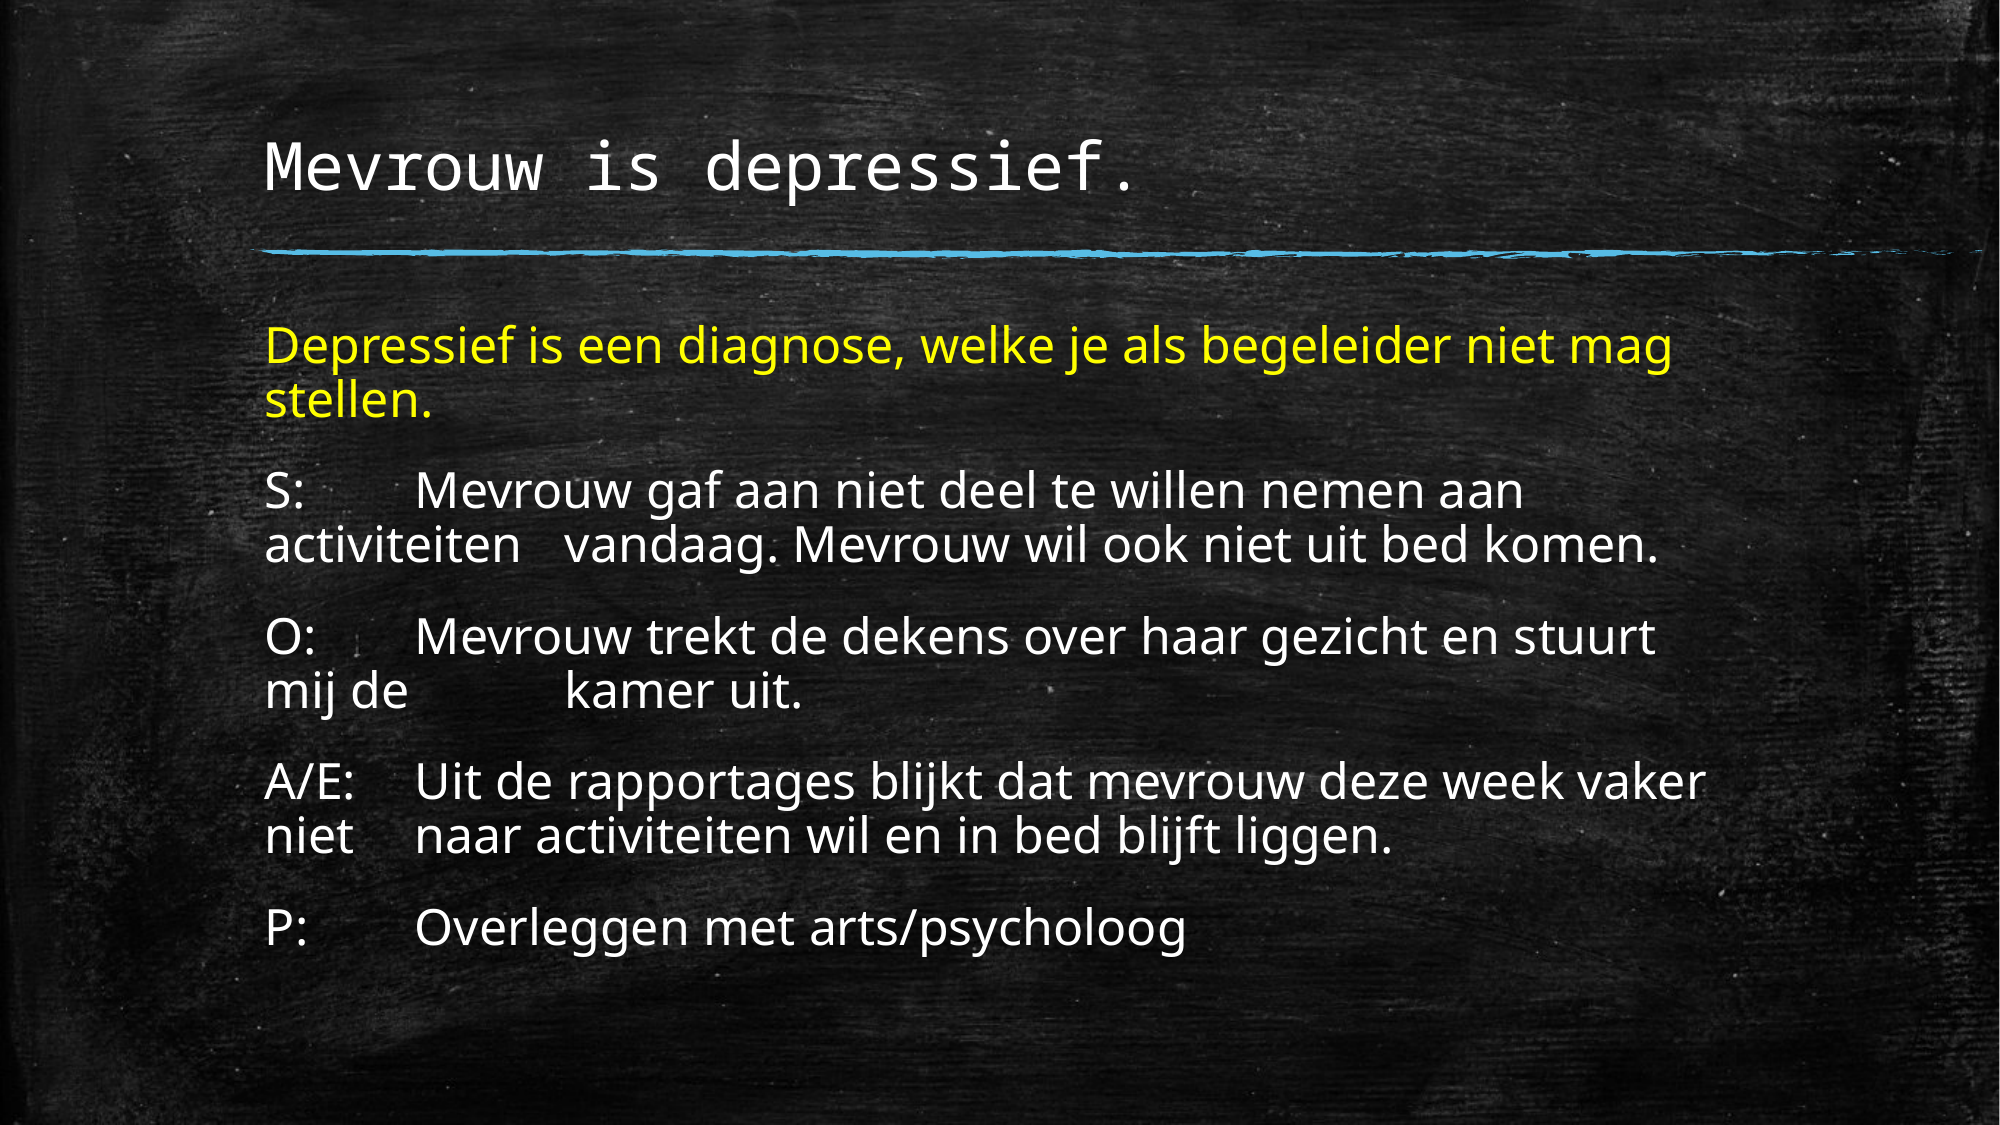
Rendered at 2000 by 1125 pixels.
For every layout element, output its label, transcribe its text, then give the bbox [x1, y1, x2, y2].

list Depressief is een diagnose, welke je als begeleider niet mag stellen. S: Mevrouw gaf aan niet deel te willen nemen aan activiteiten vandaag. Mevrouw wil ook niet uit bed komen. O: Mevrouw trekt de dekens over haar gezicht en stuurt mij de kamer uit. A/E: Uit de rapportages blijkt dat mevrouw deze week vaker niet naar activiteiten wil en in bed blijft liggen. P: Overleggen met arts/psycholoog [249, 312, 1750, 1013]
title Mevrouw is depressief. [249, 45, 1750, 213]
